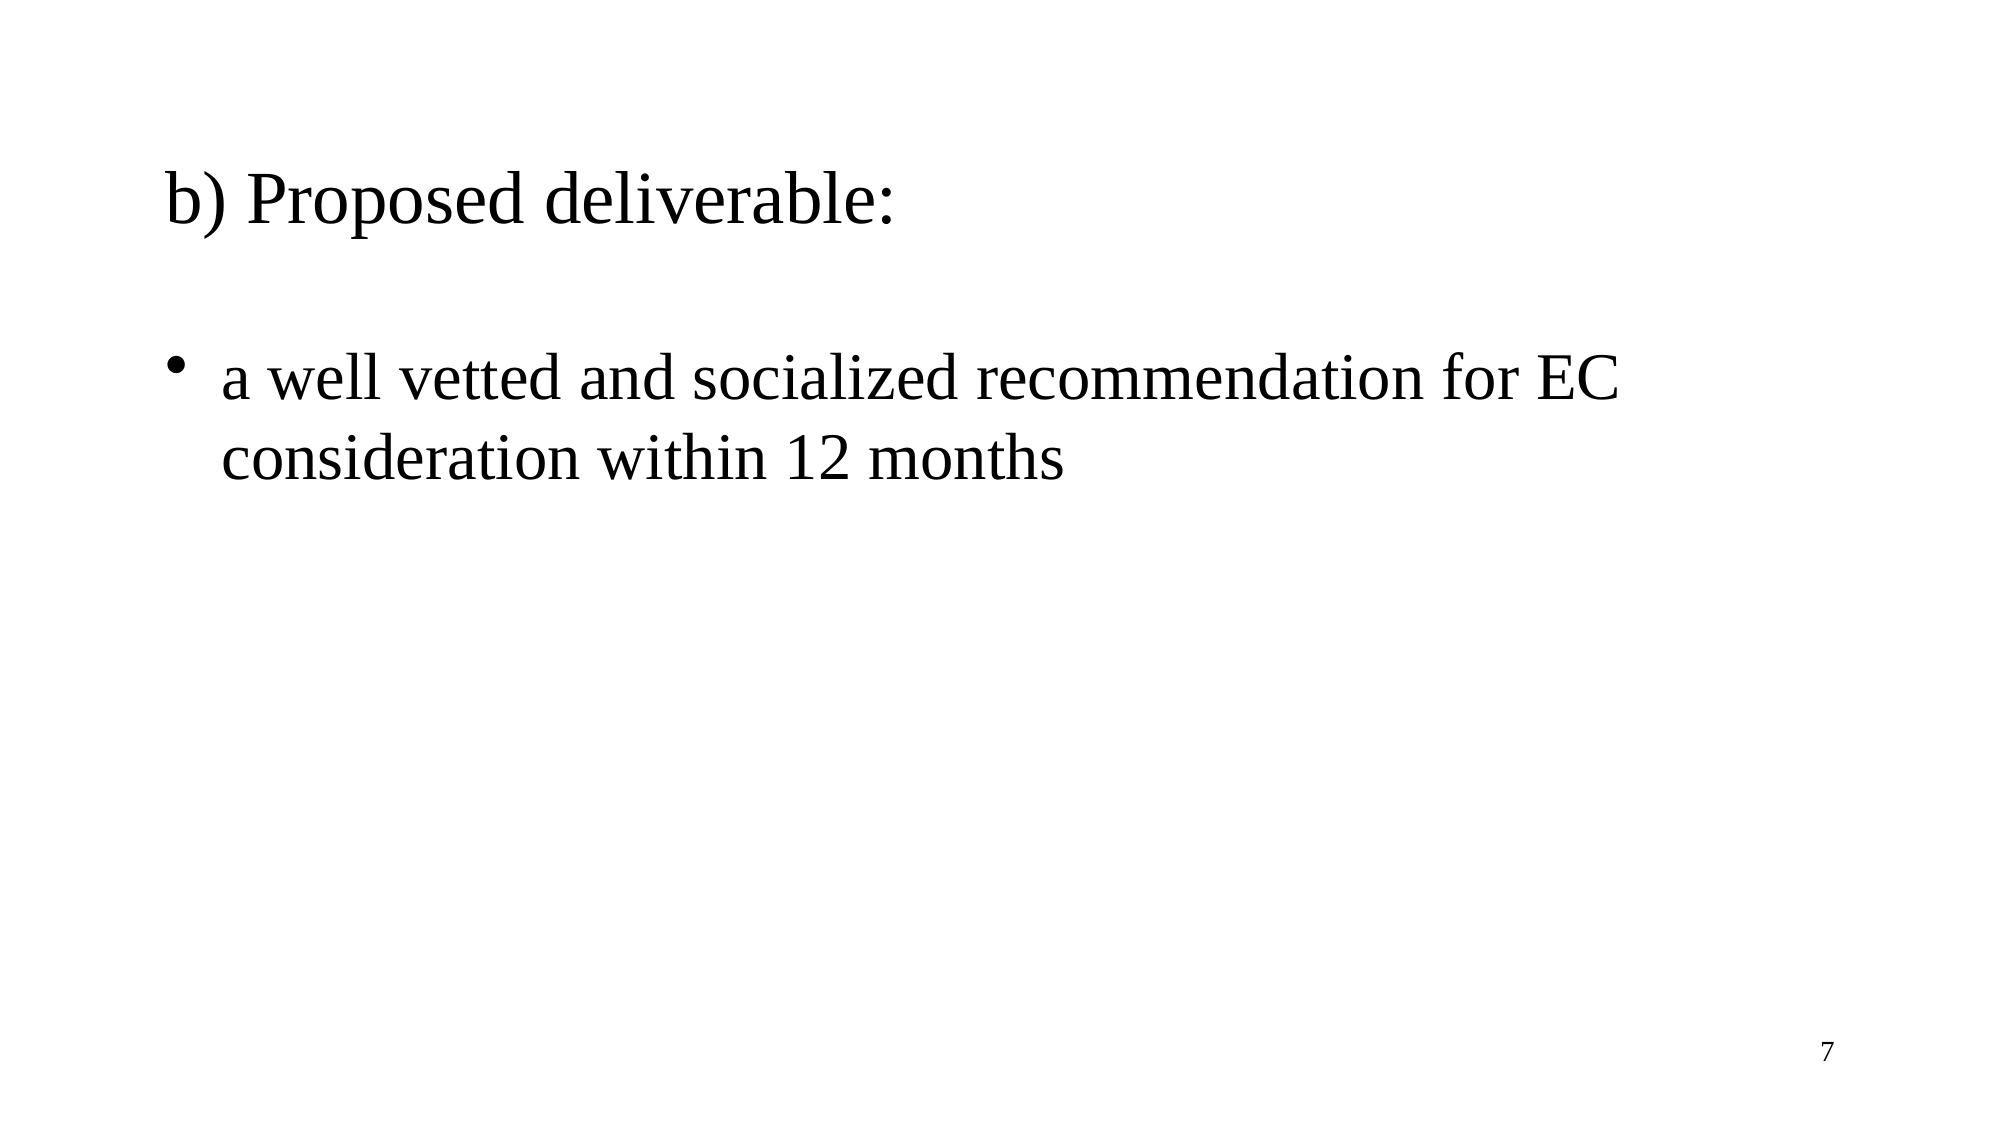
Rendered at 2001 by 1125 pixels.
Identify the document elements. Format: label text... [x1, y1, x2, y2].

list a well vetted and socialized recommendation for EC consideration within 12 months [149, 324, 1851, 1001]
title b) Proposed deliverable: [149, 99, 1851, 288]
slide_number 7 [1433, 1024, 1851, 1101]
